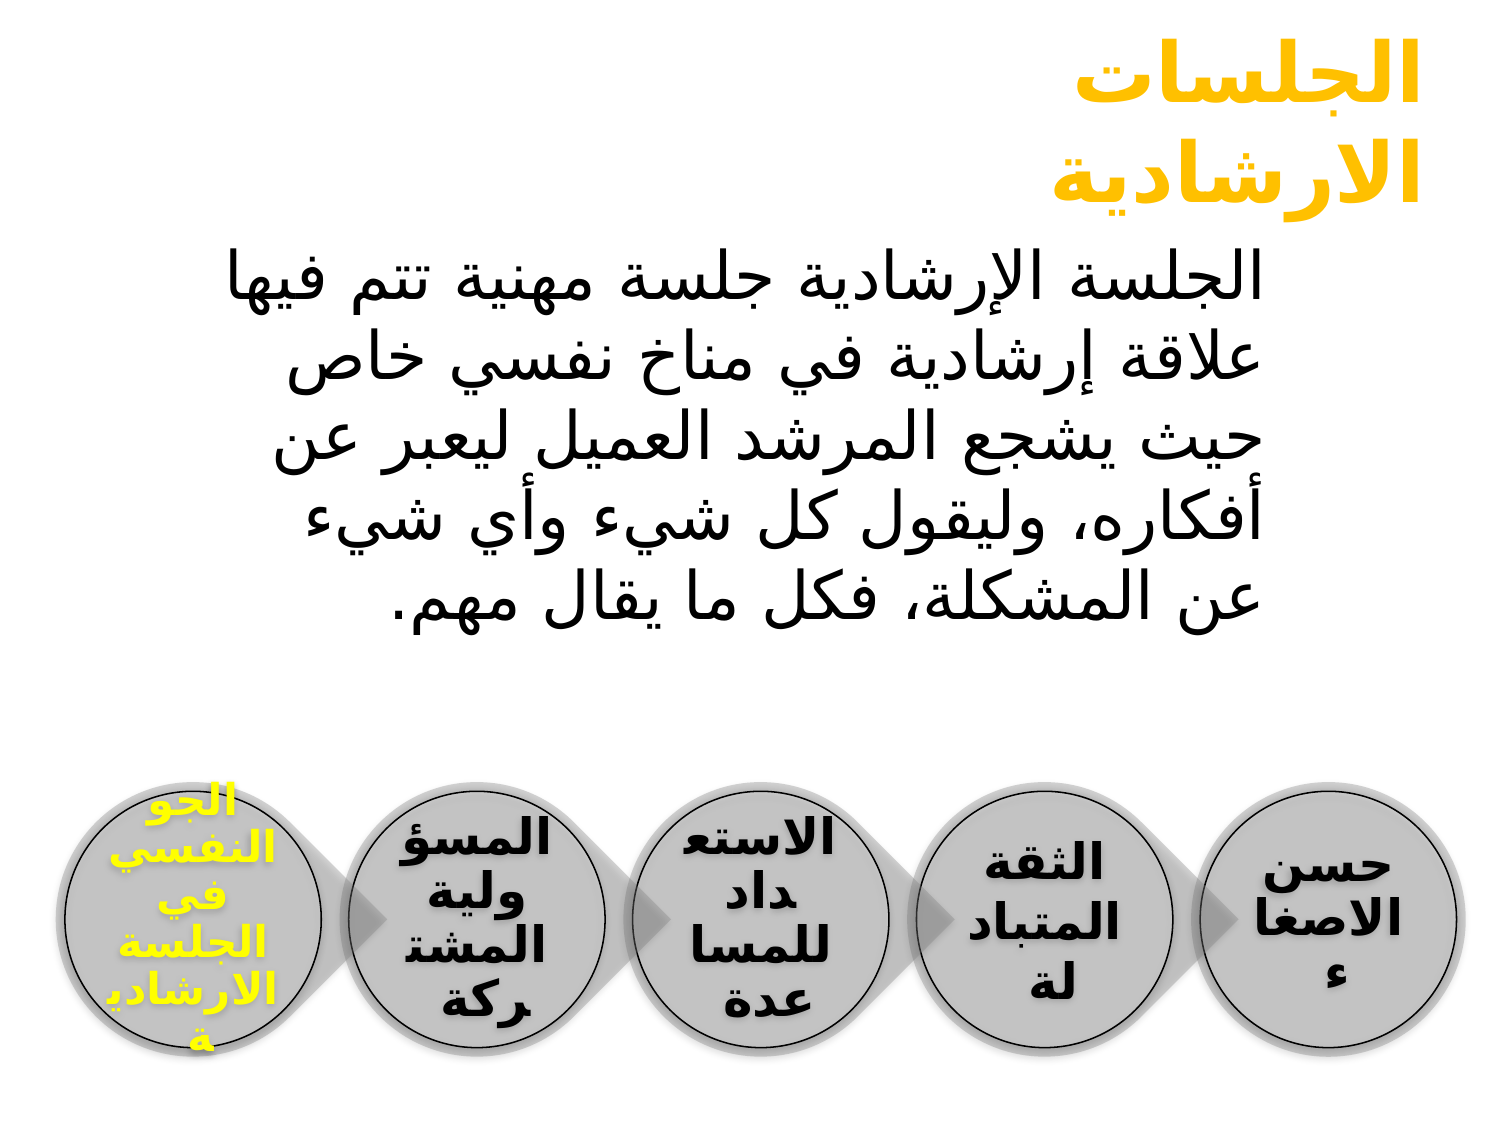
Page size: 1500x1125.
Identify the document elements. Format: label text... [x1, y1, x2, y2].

text_box الجلسات الارشادية [865, 52, 1450, 187]
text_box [0, 526, 1479, 1125]
text_box الجلسة الإرشادية جلسة مهنية تتم فيها علاقة إرشادية في مناخ نفسي خاص حيث يشجع المرشد العميل ليعبر عن أفكاره، وليقول كل شيء وأي شيء عن المشكلة، فكل ما يقال مهم. [181, 230, 1284, 525]
